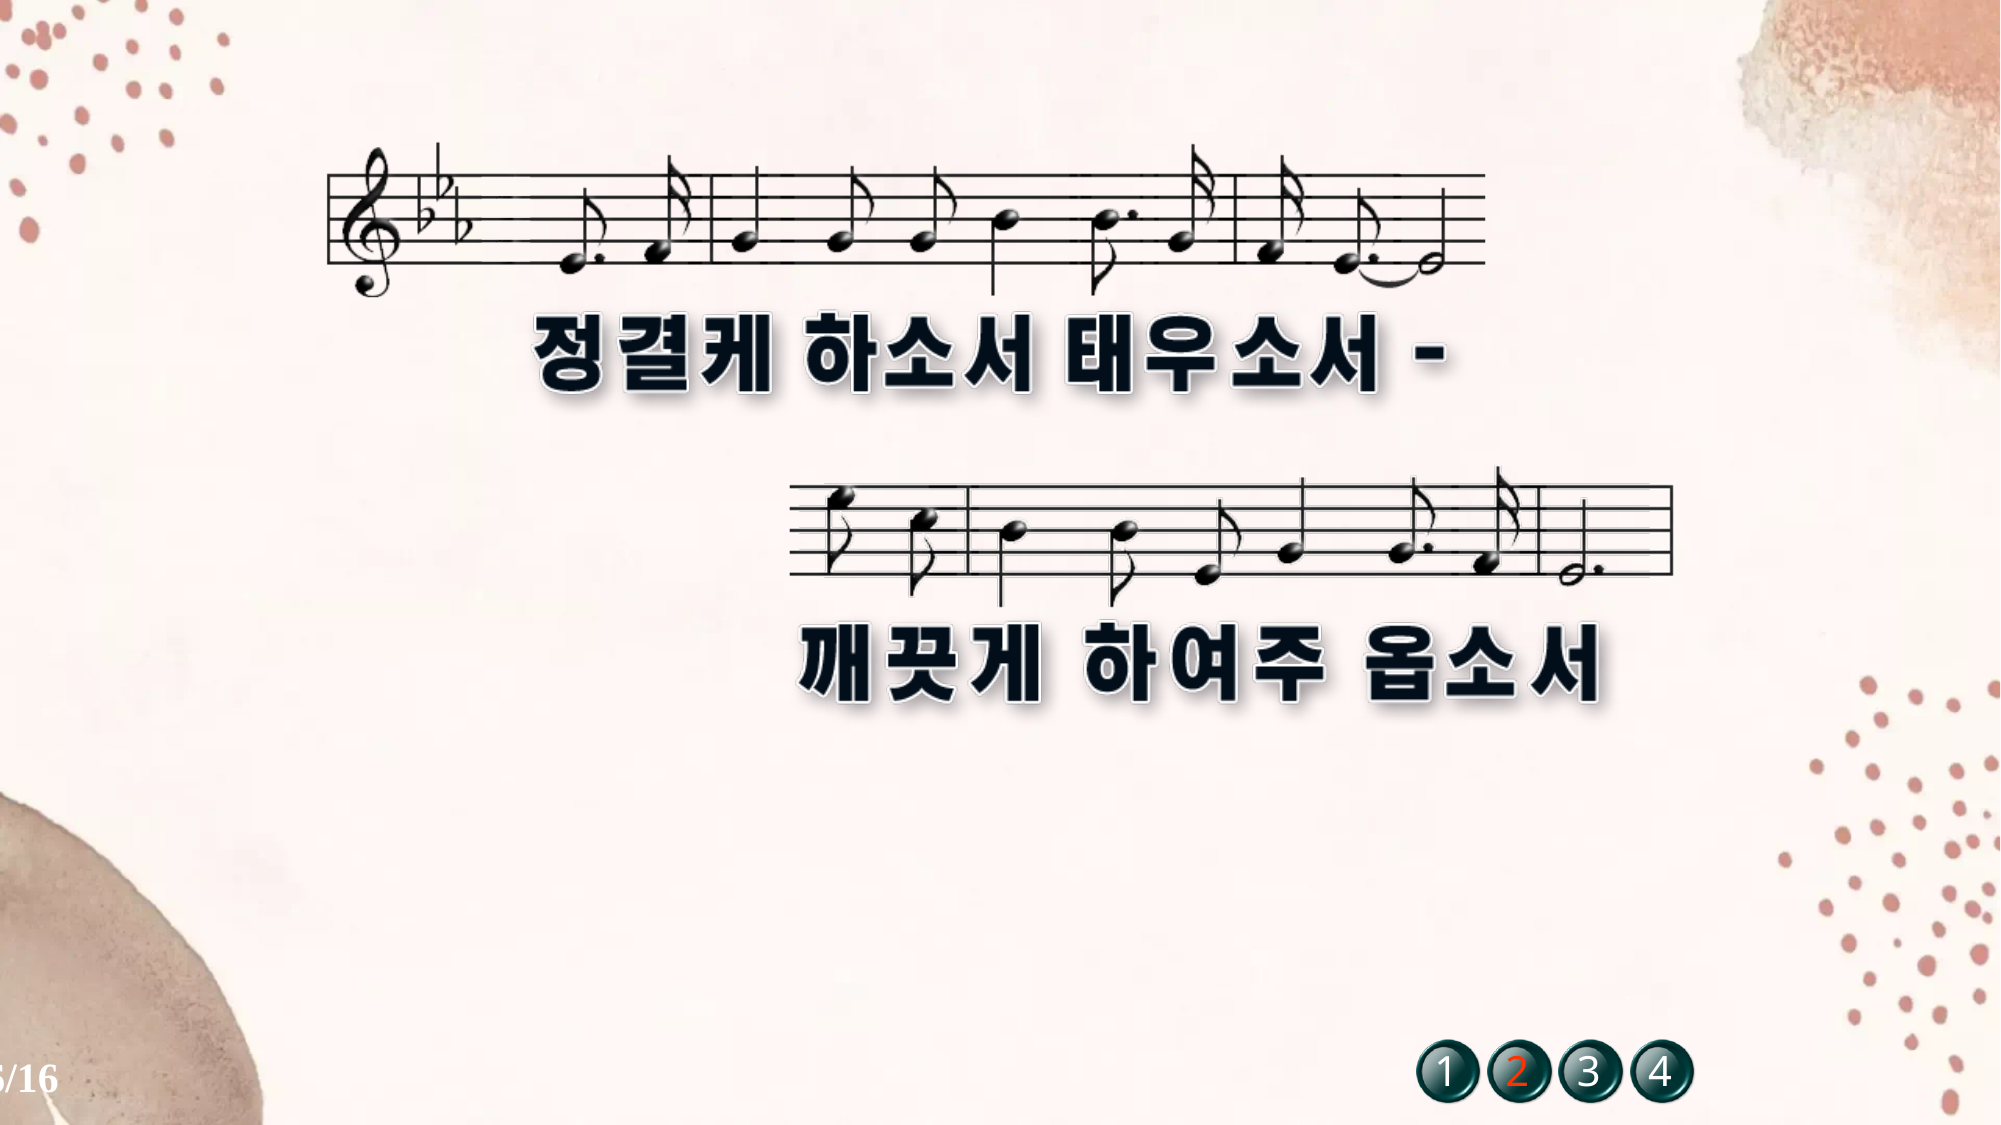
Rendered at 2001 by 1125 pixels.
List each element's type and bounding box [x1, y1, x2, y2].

picture [0, 0, 2001, 1125]
text_box [1627, 1035, 1697, 1106]
text_box [1555, 1035, 1626, 1106]
text_box [1484, 1035, 1555, 1106]
text_box [1413, 1035, 1484, 1106]
